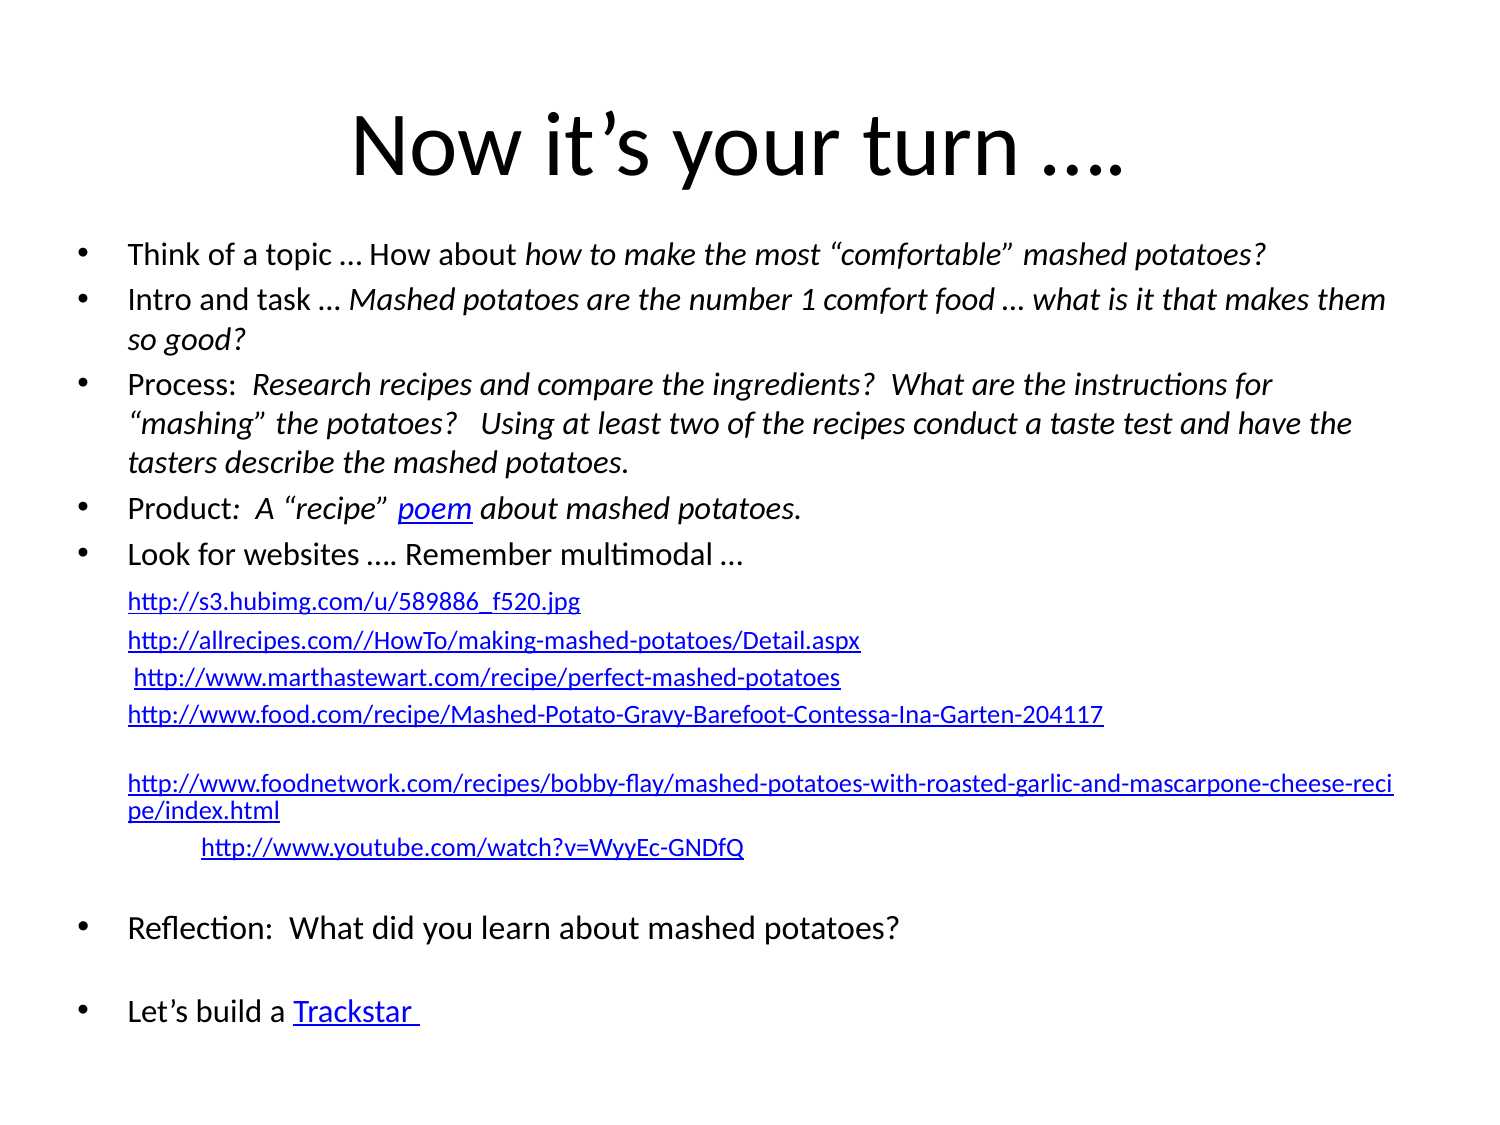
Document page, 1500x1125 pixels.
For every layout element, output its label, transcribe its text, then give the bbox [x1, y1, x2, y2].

title Now it’s your turn …. [75, 45, 1425, 233]
list Think of a topic … How about how to make the most “comfortable” mashed potatoes? Intro and task … Mashed potatoes are the number 1 comfort food … what is it that makes them so good? Process: Research recipes and compare the ingredients? What are the instructions for “mashing” the potatoes? Using at least two of the recipes conduct a taste test and have the tasters describe the mashed potatoes. Product: A “recipe” poem about mashed potatoes. Look for websites …. Remember multimodal … http://s3.hubimg.com/u/589886_f520.jpg http://allrecipes.com//HowTo/making-mashed-potatoes/Detail.aspx http://www.marthastewart.com/recipe/perfect-mashed-potatoes http://www.food.com/recipe/Mashed-Potato-Gravy-Barefoot-Contessa-Ina-Garten-204117 http://www.foodnetwork.com/recipes/bobby-flay/mashed-potatoes-with-roasted-garlic-and-mascarpone-cheese-recipe/index.html http://www.youtube.com/watch?v=WyyEc-GNDfQ Reflection: What did you learn about mashed potatoes? Let’s build a Trackstar [62, 224, 1413, 1018]
